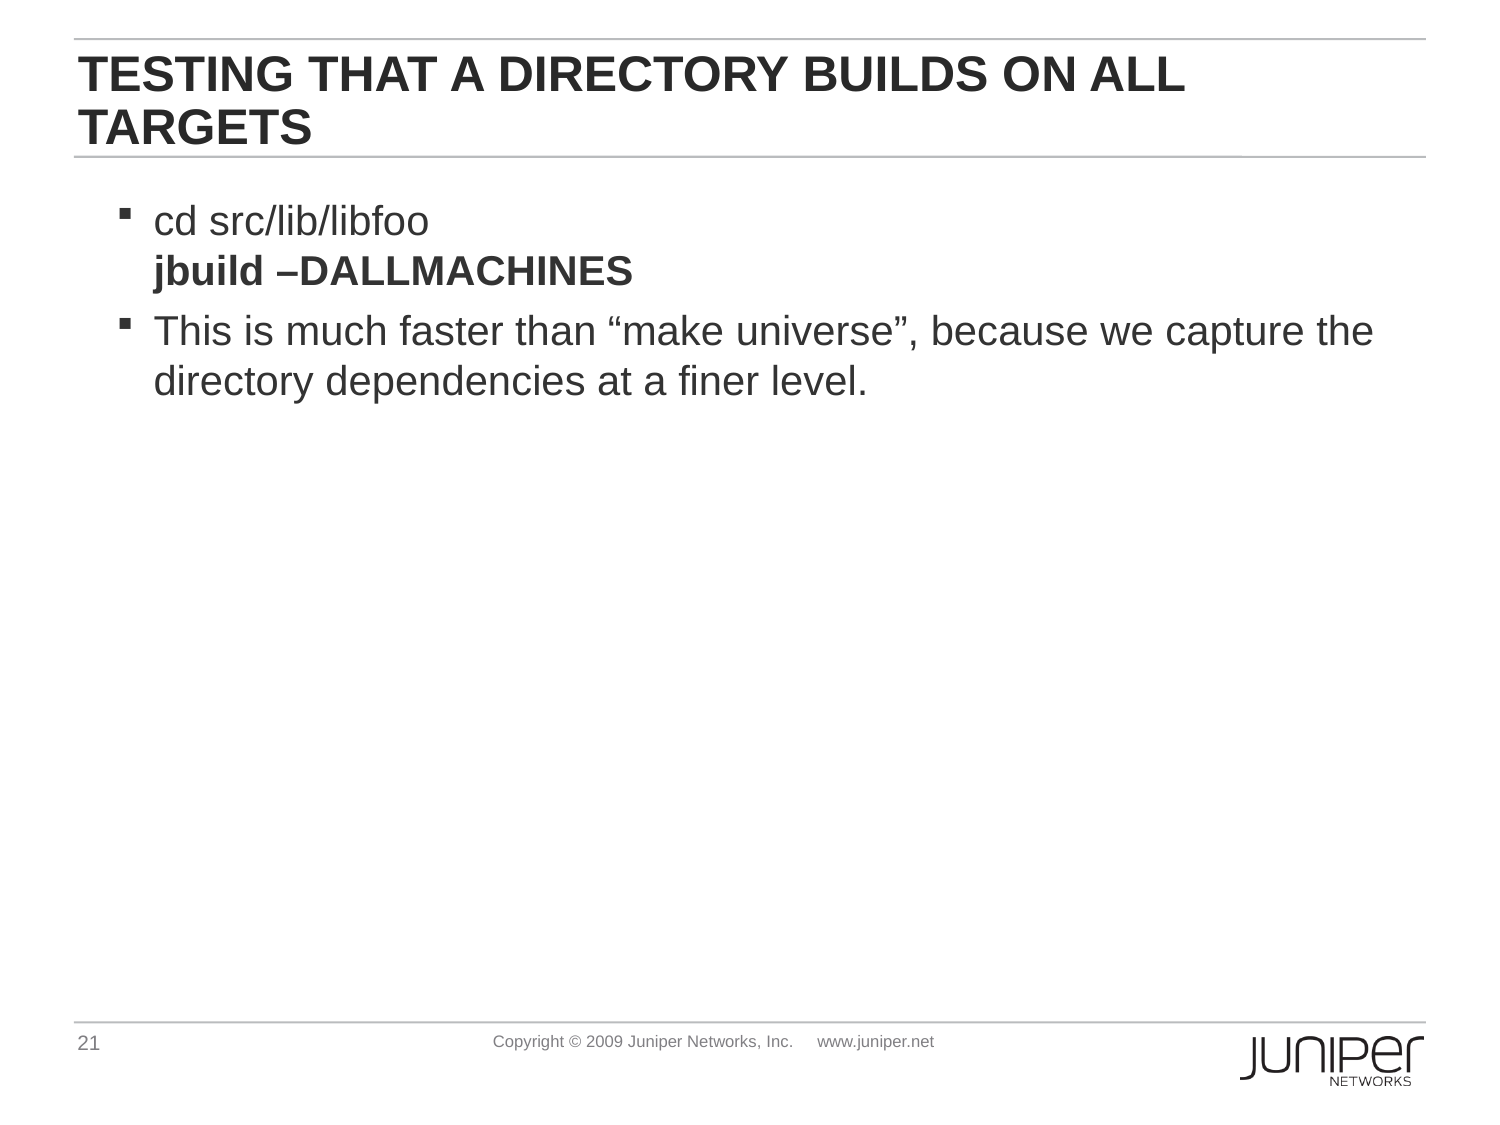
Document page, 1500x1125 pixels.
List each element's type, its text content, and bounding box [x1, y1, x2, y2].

title Testing that a directory builds on all TARGETS [77, 41, 1427, 164]
list cd src/lib/libfoo jbuild –DALLMACHINES This is much faster than “make universe”, because we capture the directory dependencies at a finer level. [60, 186, 1411, 983]
picture [1240, 1036, 1424, 1086]
